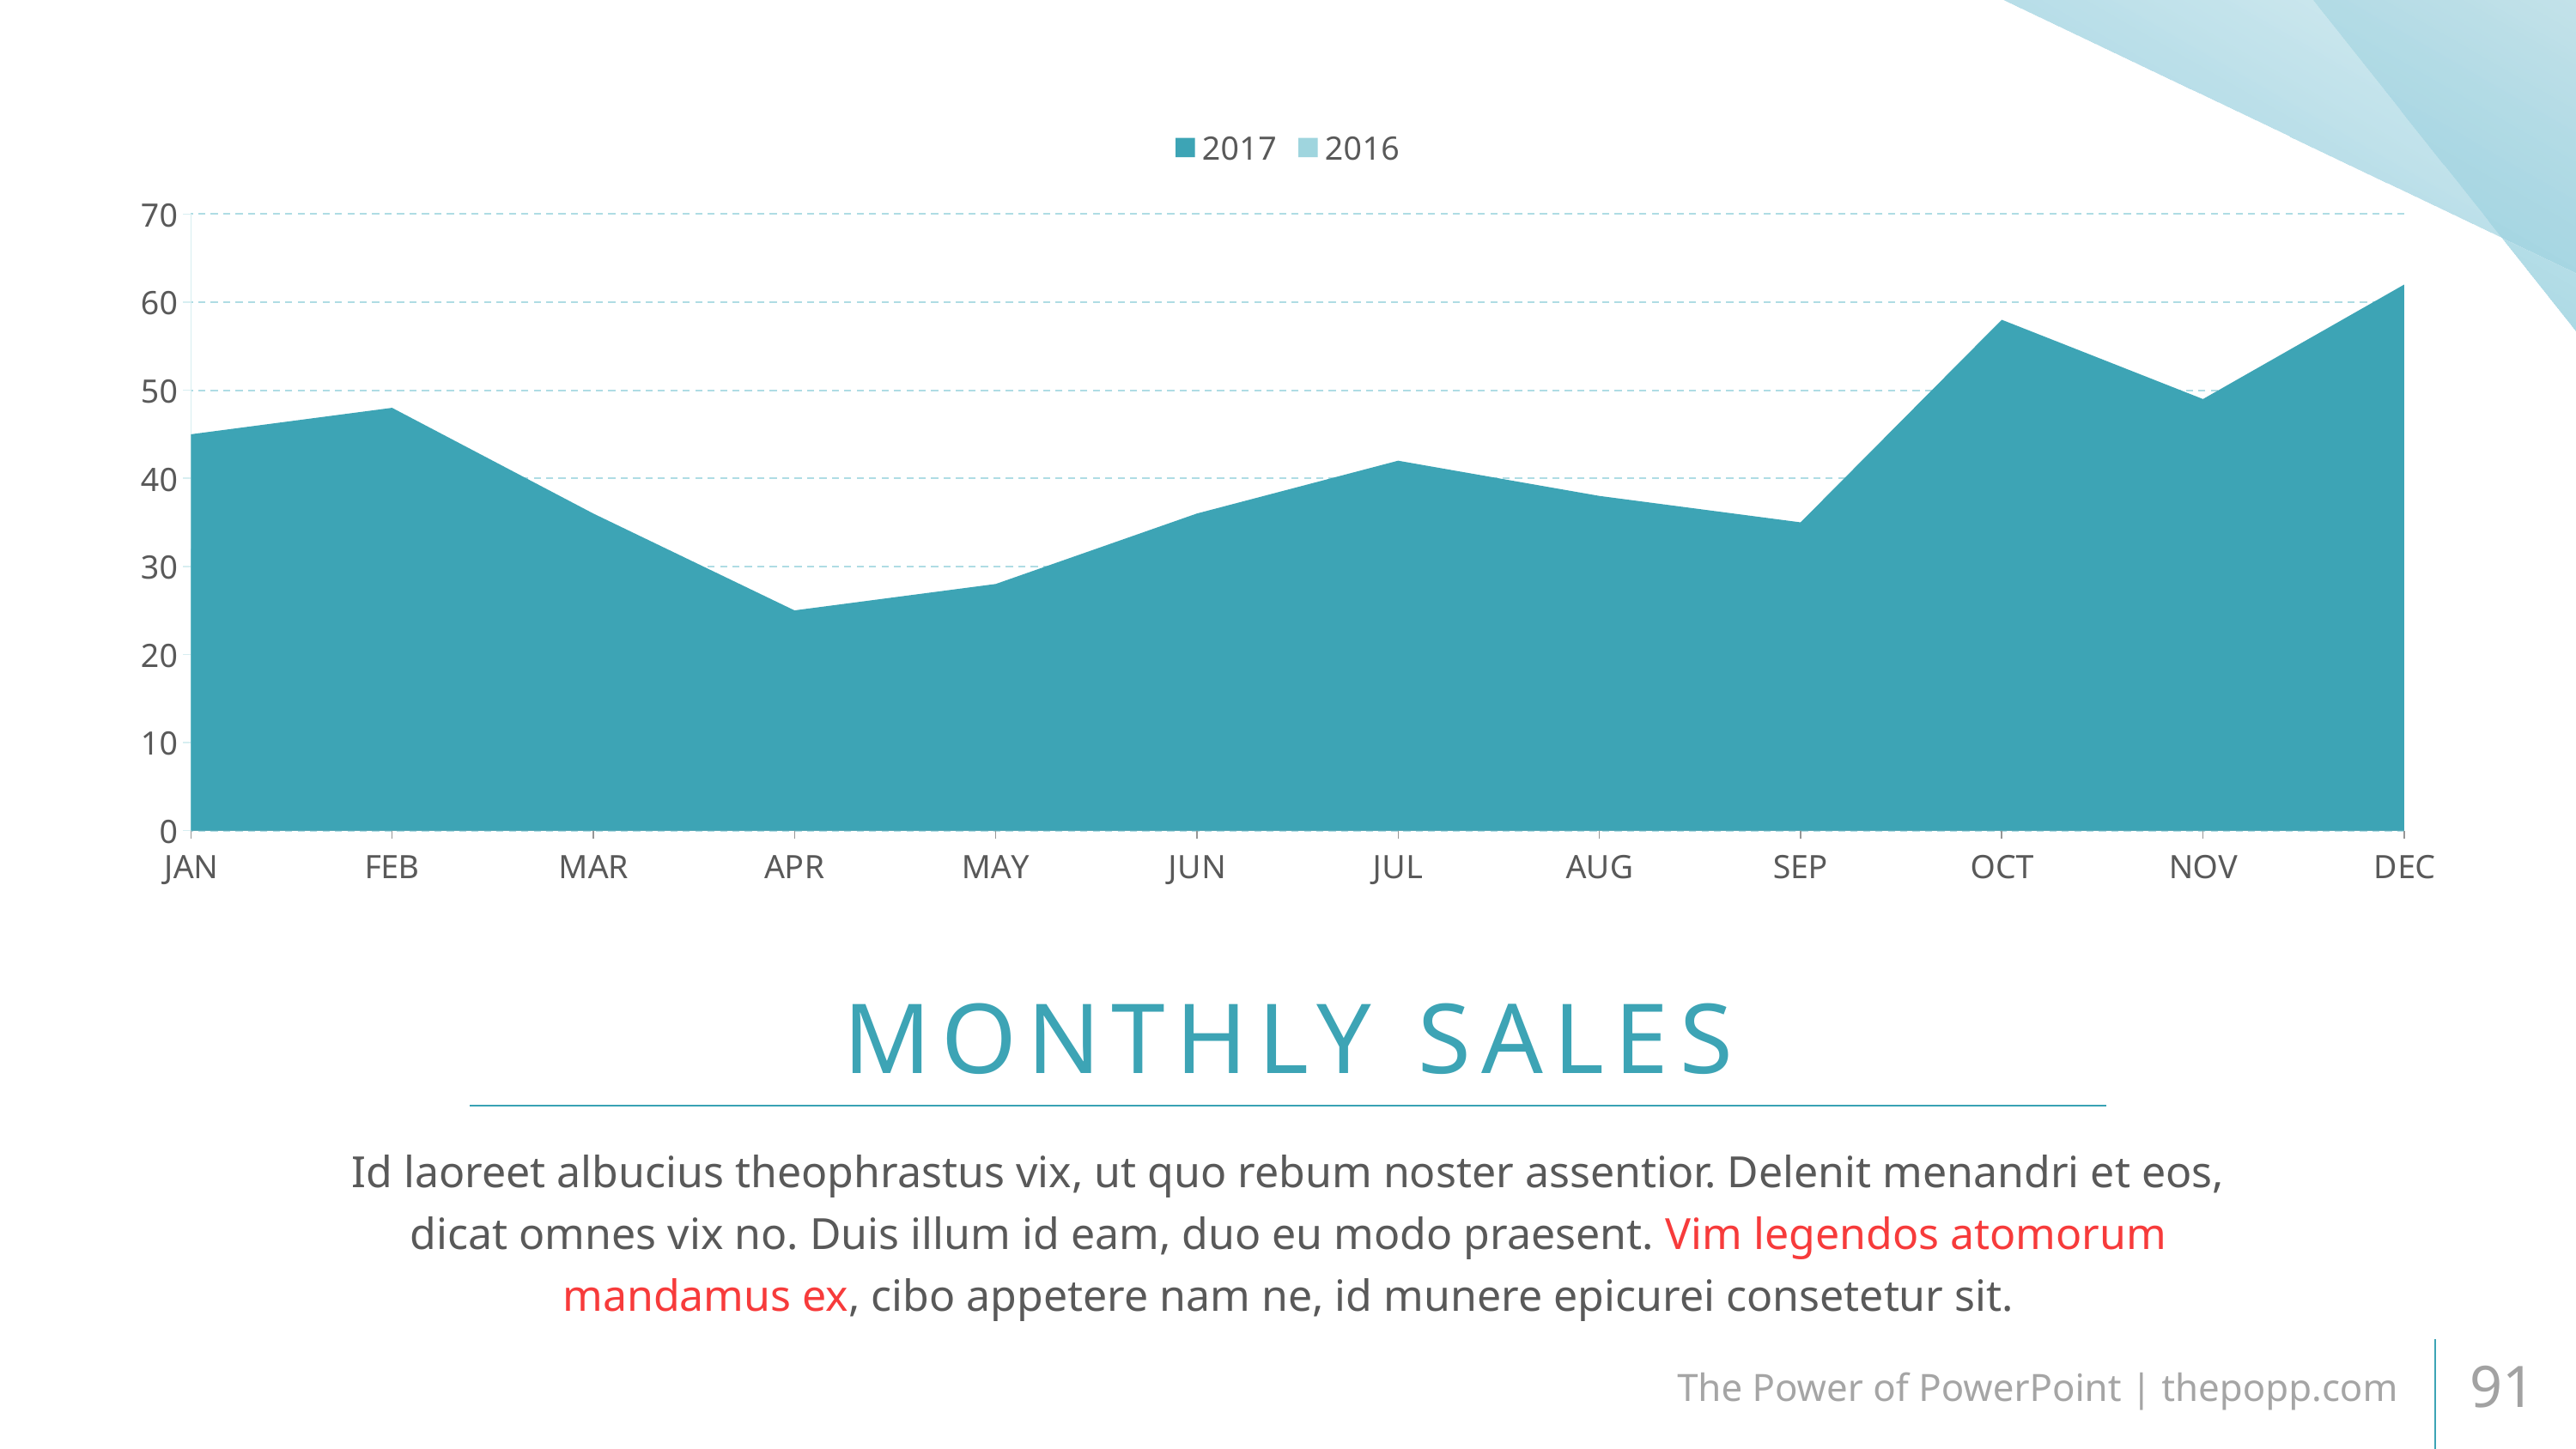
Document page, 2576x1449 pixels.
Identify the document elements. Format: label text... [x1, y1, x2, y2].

slide_number 91 [2446, 1350, 2575, 1428]
chart [92, 109, 2483, 904]
list Id laoreet albucius theophrastus vix, ut quo rebum noster assentior. Delenit menandri et eos, dicat omnes vix no. Duis illum id eam, duo eu modo praesent. Vim legendos atomorum mandamus ex, cibo appetere nam ne, id munere epicurei consetetur sit. [295, 1123, 2282, 1340]
footer The Power of PowerPoint | thepopp.com [1326, 1350, 2421, 1428]
list MONTHLY SALES [400, 931, 2178, 1105]
